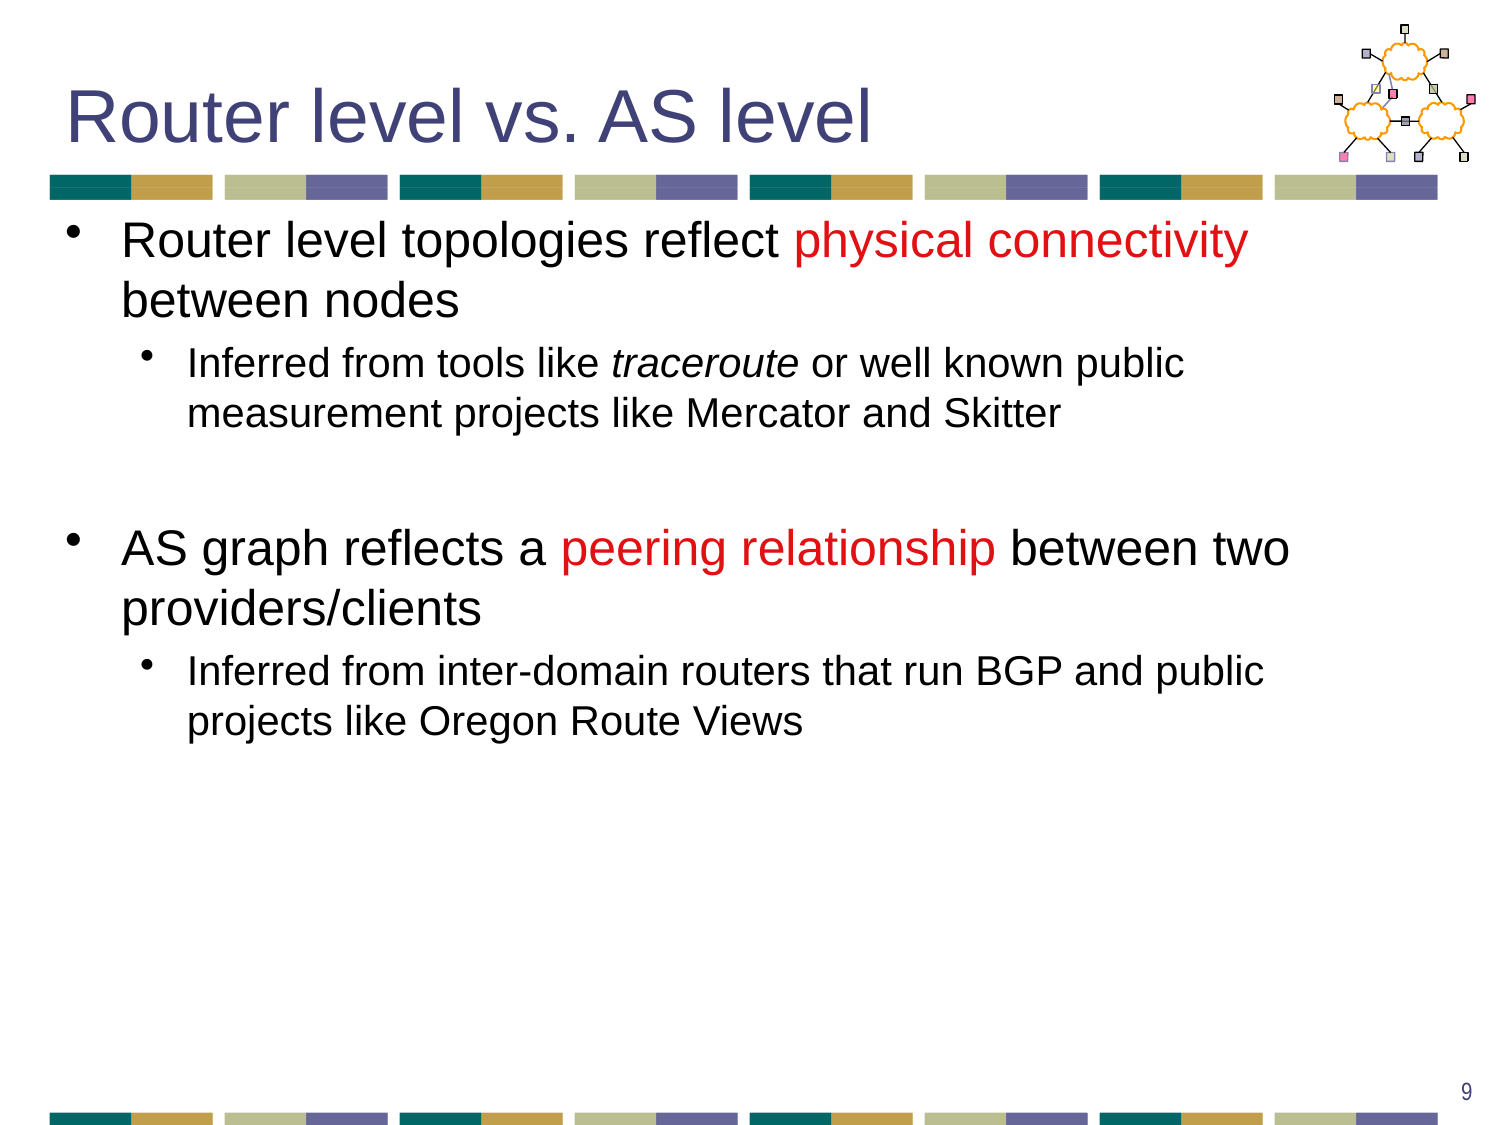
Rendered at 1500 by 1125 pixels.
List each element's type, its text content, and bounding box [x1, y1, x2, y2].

title Router level vs. AS level [50, 62, 1438, 163]
slide_number 9 [1174, 1037, 1488, 1113]
list Router level topologies reflect physical connectivity between nodes Inferred from tools like traceroute or well known public measurement projects like Mercator and Skitter AS graph reflects a peering relationship between two providers/clients Inferred from inter-domain routers that run BGP and public projects like Oregon Route Views [50, 200, 1438, 1000]
